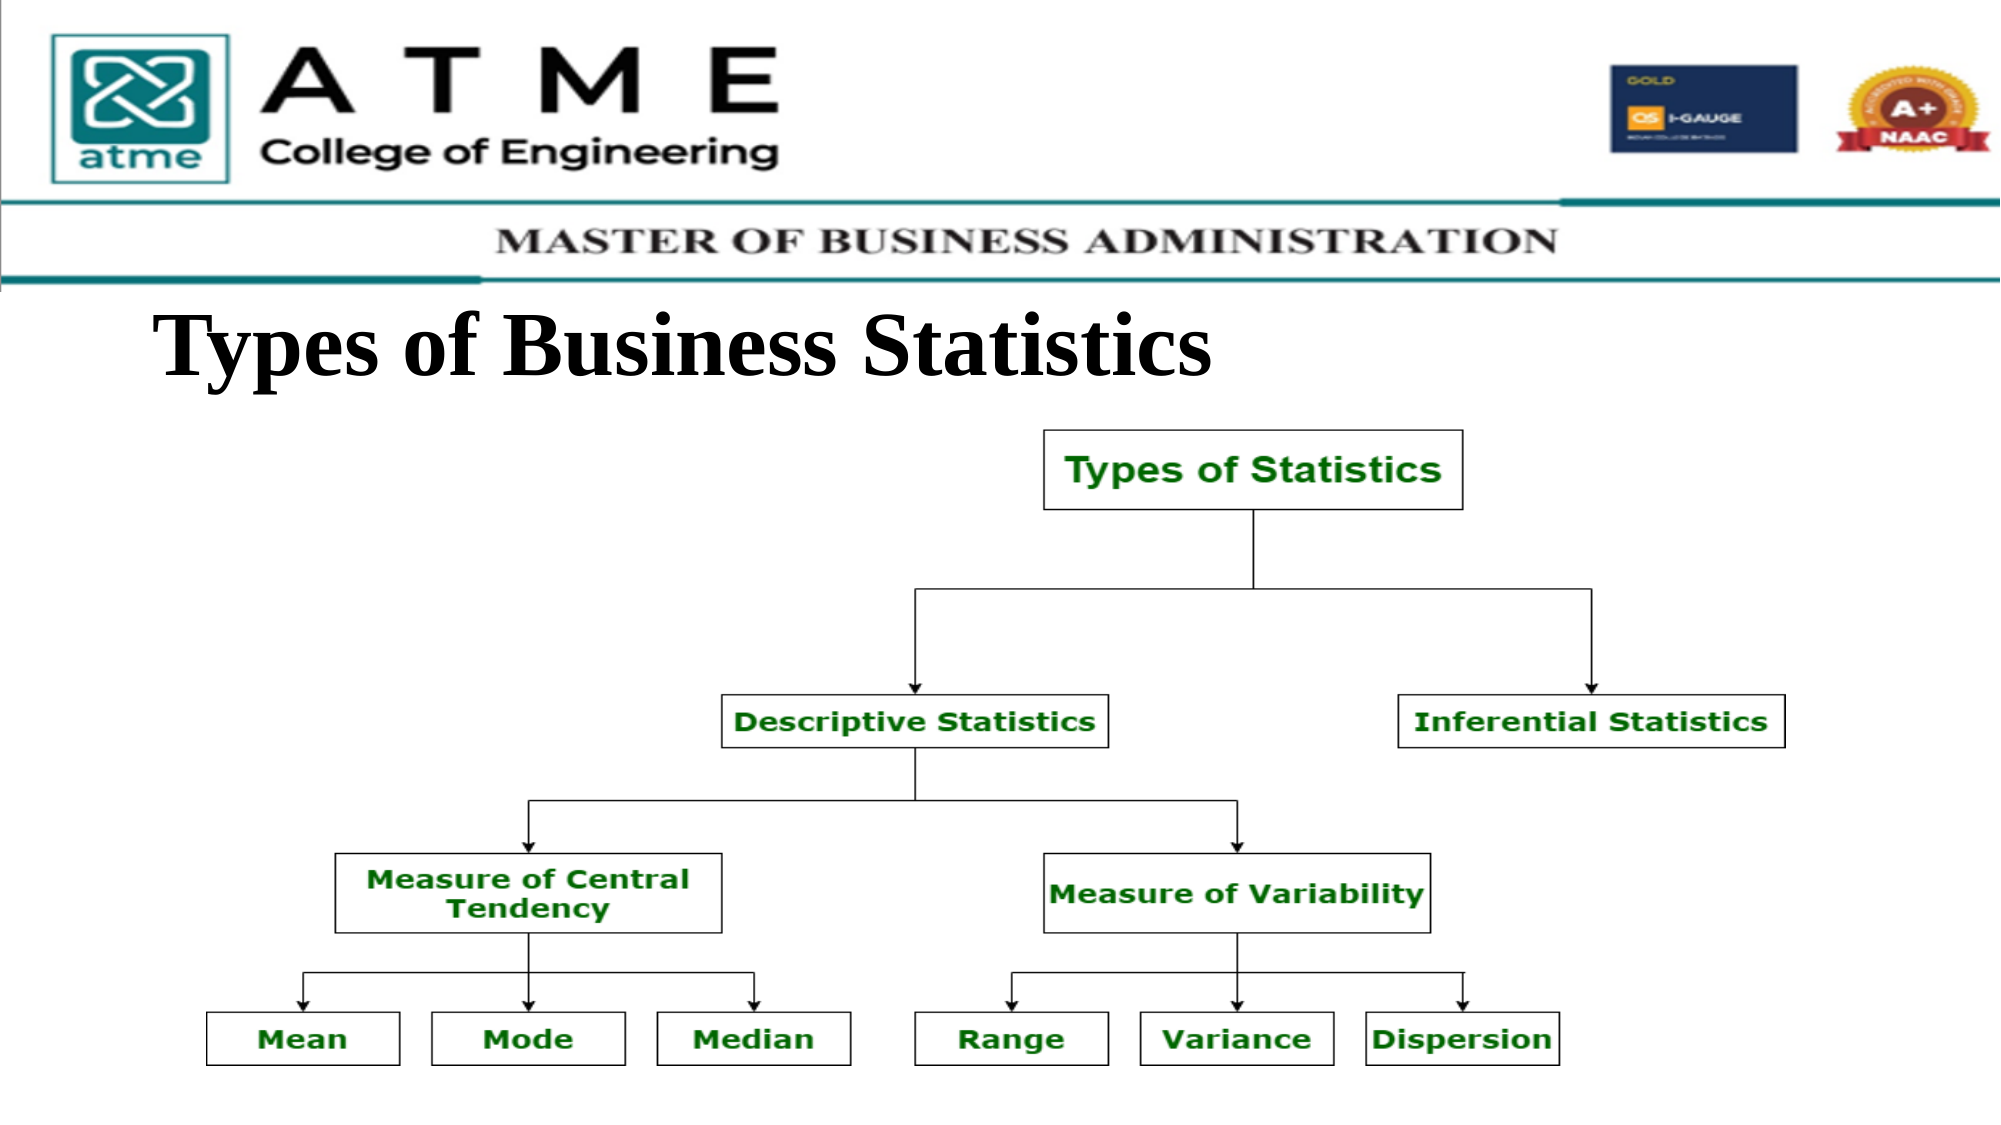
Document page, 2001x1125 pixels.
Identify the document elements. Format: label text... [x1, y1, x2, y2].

picture [0, 0, 2000, 292]
title Types of Business Statistics [137, 237, 1863, 455]
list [206, 427, 1786, 1066]
